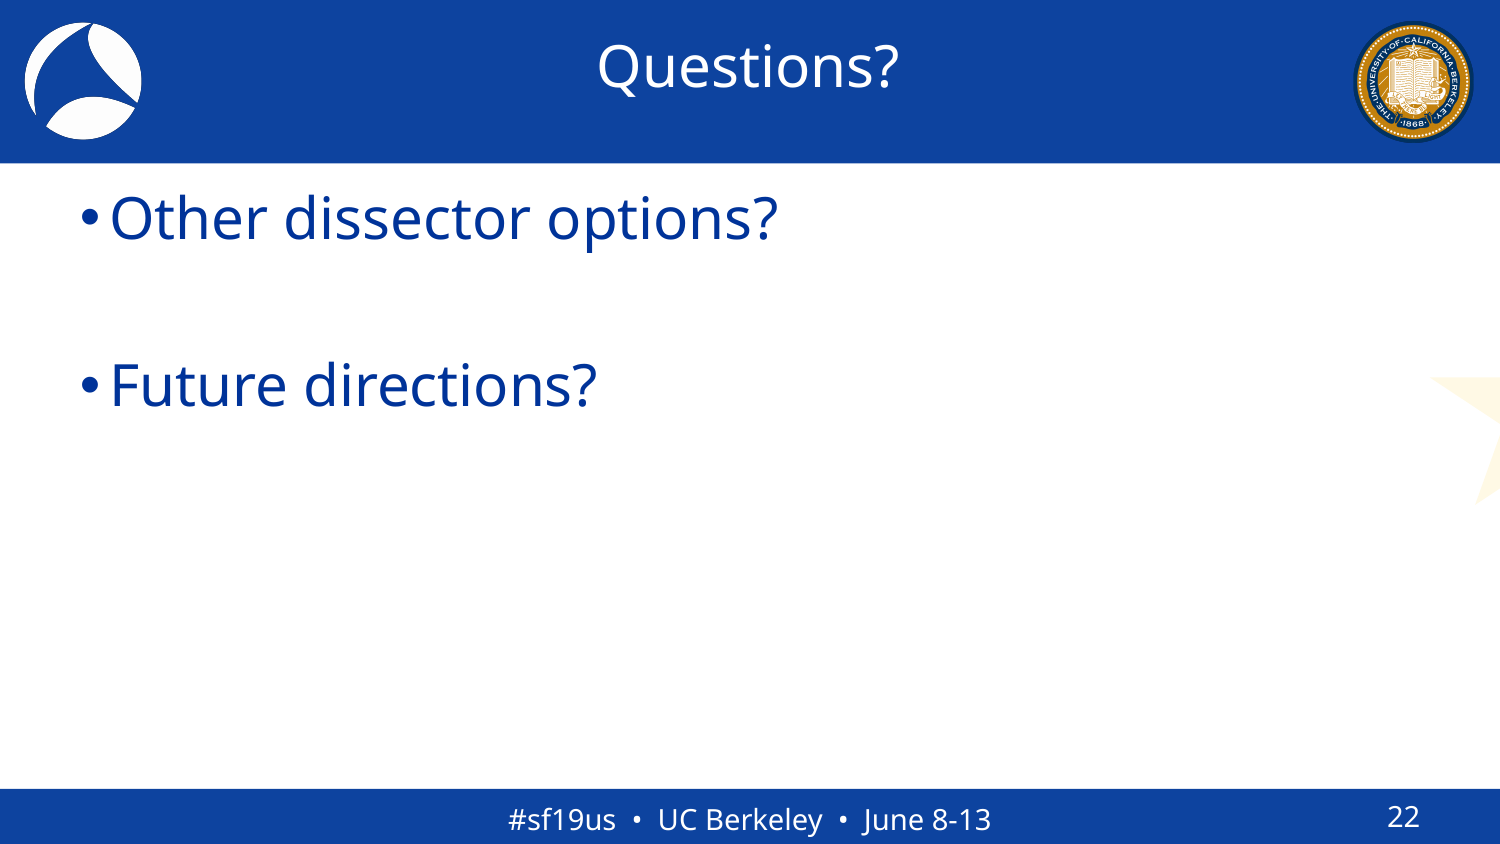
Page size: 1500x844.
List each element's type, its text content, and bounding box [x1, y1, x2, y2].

picture [24, 22, 142, 140]
picture [1353, 21, 1474, 143]
list Questions? [147, 0, 1341, 139]
list Other dissector options? Future directions? [64, 173, 1436, 788]
